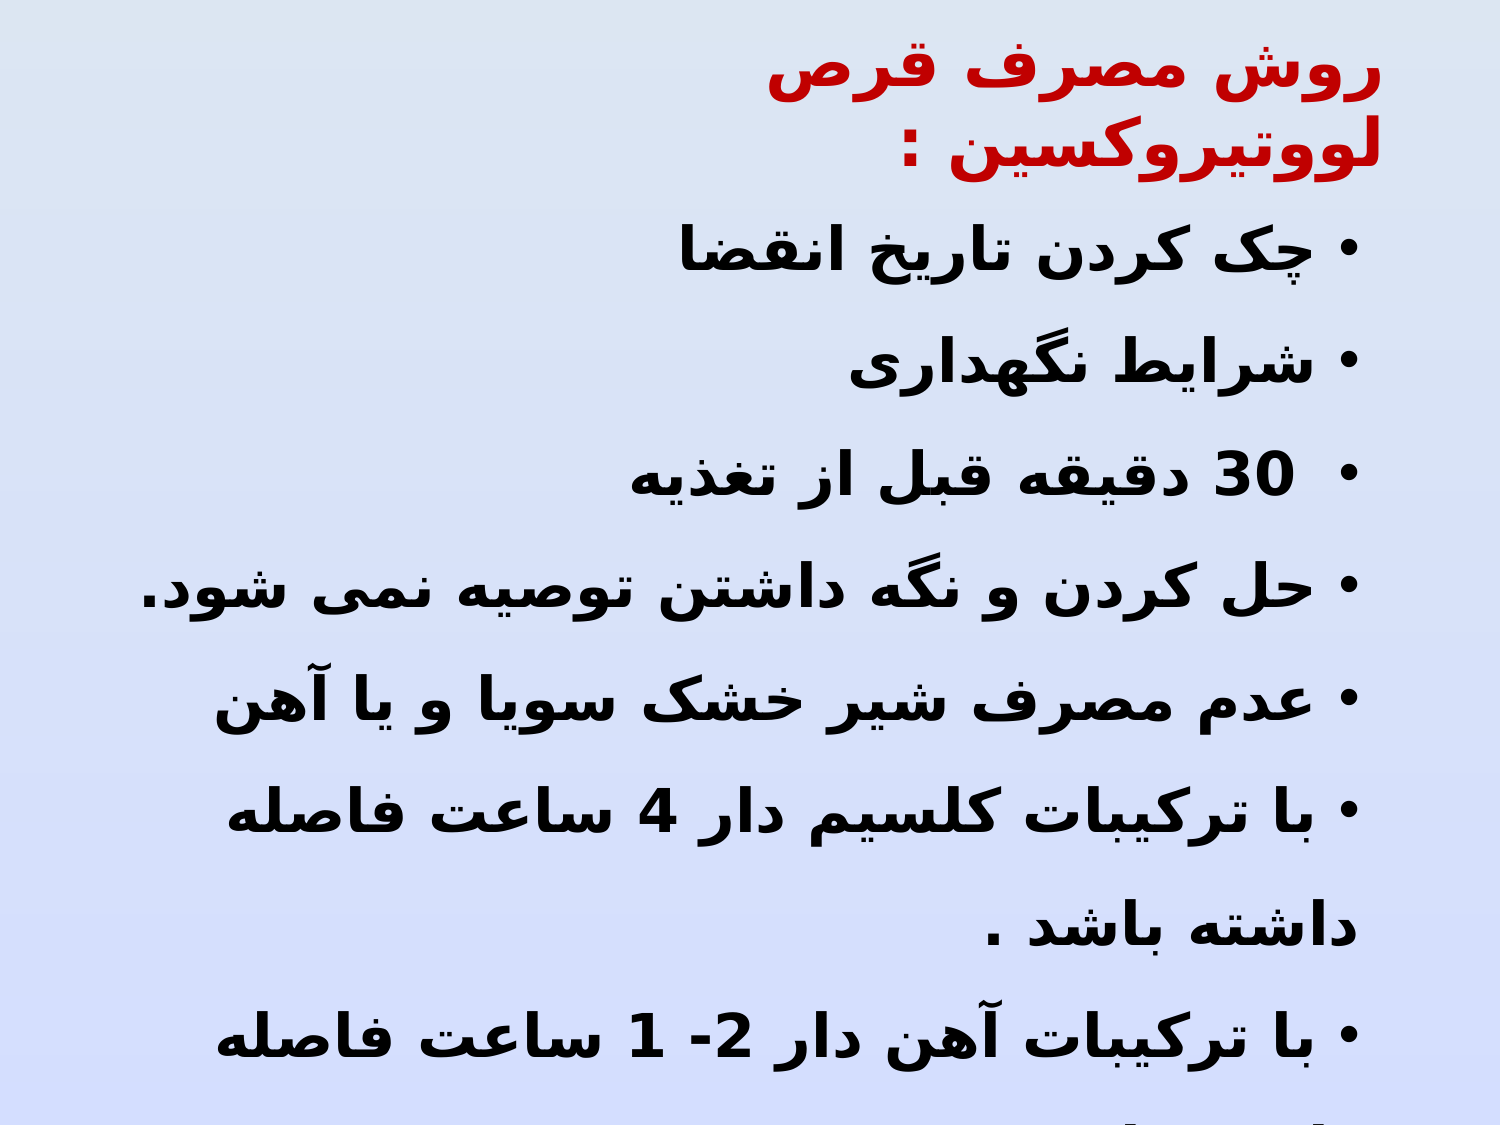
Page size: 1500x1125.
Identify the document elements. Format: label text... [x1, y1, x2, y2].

text_box روش مصرف قرص لووتیروکسین : [537, 24, 1400, 175]
subtitle چک کردن تاریخ انقضا شرایط نگهداری 30 دقیقه قبل از تغذیه حل کردن و نگه داشتن توصیه نمی شود. عدم مصرف شیر خشک سویا و یا آهن با ترکیبات کلسیم دار 4 ساعت فاصله داشته باشد . با ترکیبات آهن دار 2- 1 ساعت فاصله داشته باشد . استفراغ در کمتر از نیم ساعت، تکرار دارو [87, 162, 1375, 1125]
